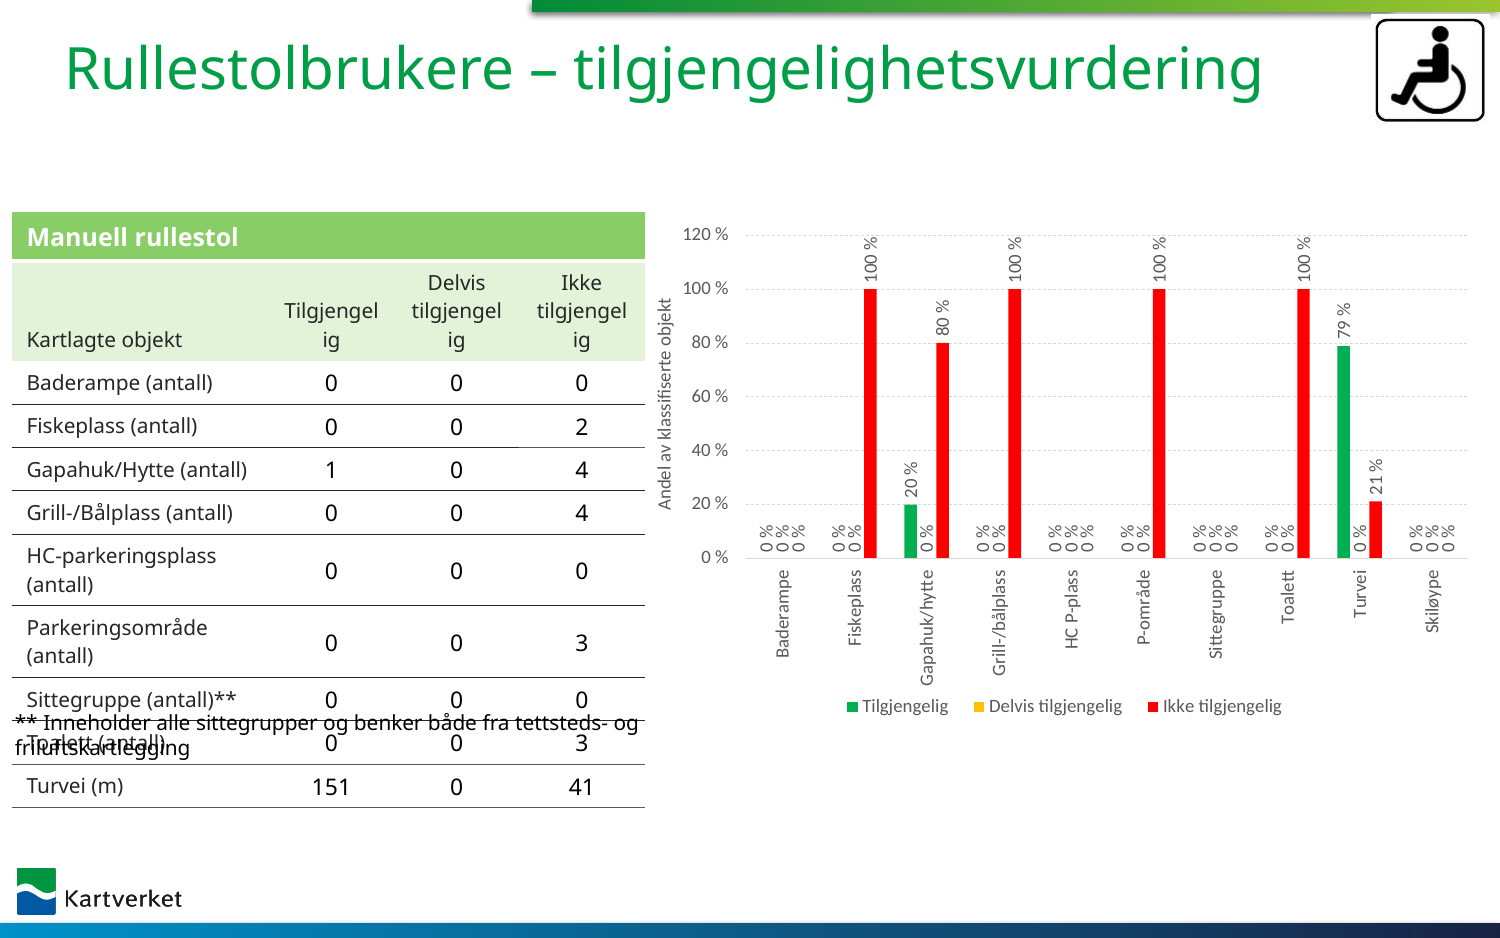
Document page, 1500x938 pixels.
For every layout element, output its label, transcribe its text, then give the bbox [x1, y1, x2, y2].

table_cell Sittegruppe (antall)** [12, 678, 269, 702]
table_cell Turvei (m) [12, 768, 269, 807]
table_cell 0 [394, 678, 519, 702]
table_cell 41 [519, 768, 645, 807]
table_cell 0 [394, 448, 519, 490]
table_cell 151 [269, 768, 394, 807]
table_cell 0 [269, 405, 394, 447]
table_header Manuell rullestol [12, 212, 645, 259]
table_cell Baderampe (antall) [12, 361, 269, 404]
table_cell Kartlagte objekt [12, 263, 269, 361]
table_cell 0 [519, 535, 638, 605]
table_cell 0 [519, 678, 638, 702]
table_cell Delvis tilgjengelig [394, 263, 519, 361]
picture [1371, 13, 1491, 127]
table_cell 0 [269, 361, 394, 404]
picture [643, 218, 1480, 728]
table_cell 2 [519, 405, 638, 447]
table_cell 0 [269, 491, 394, 534]
table_cell 4 [519, 448, 638, 490]
table_cell 0 [269, 678, 394, 702]
table_cell 0 [394, 768, 519, 807]
table_cell 0 [519, 361, 638, 404]
table_cell Parkeringsområde (antall) [12, 606, 269, 677]
table_cell Gapahuk/Hytte (antall) [12, 448, 269, 490]
text_box ** Inneholder alle sittegrupper og benker både fra tettsteds- og friluftskartlegging [0, 702, 745, 768]
table_cell 3 [519, 606, 638, 677]
table_cell 0 [394, 606, 519, 677]
text_box Rullestolbrukere – tilgjengelighetsvurdering [49, 12, 1372, 109]
table_cell Tilgjengelig [269, 263, 394, 361]
table_cell 0 [394, 535, 519, 605]
table_cell HC-parkeringsplass (antall) [12, 535, 269, 605]
table_cell 0 [394, 405, 519, 447]
table_cell 0 [269, 606, 394, 677]
table_cell 0 [394, 491, 519, 534]
table_cell 1 [269, 448, 394, 490]
table_cell 0 [269, 535, 394, 605]
table_cell Fiskeplass (antall) [12, 405, 269, 447]
table_cell 0 [394, 361, 519, 404]
table_cell Grill-/Bålplass (antall) [12, 491, 269, 534]
table_cell Ikke tilgjengelig [519, 263, 638, 361]
table_cell 4 [519, 491, 638, 534]
